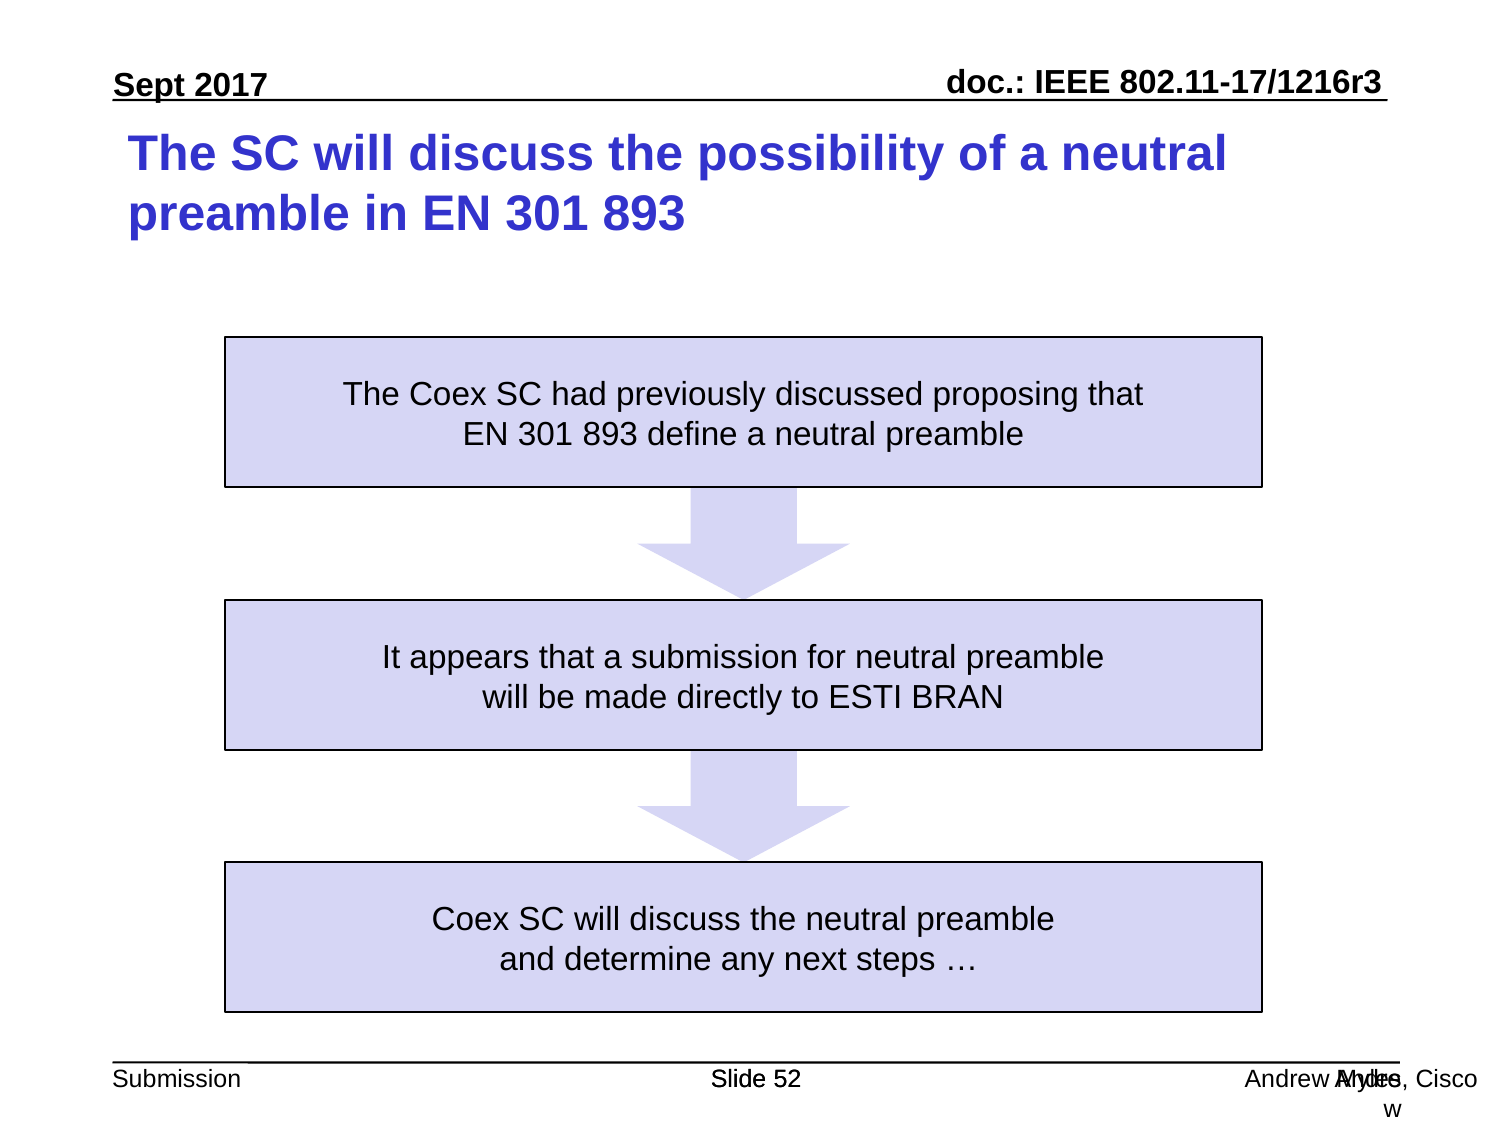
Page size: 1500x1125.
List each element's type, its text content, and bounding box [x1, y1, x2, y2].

text_box [637, 750, 850, 862]
text_box Slide 52 [667, 1062, 845, 1093]
title The SC will discuss the possibility of a neutral preamble in EN 301 893 [112, 112, 1388, 288]
text_box [637, 488, 850, 599]
text_box It appears that a submission for neutral preamble will be made directly to ESTI BRAN [224, 599, 1263, 750]
text_box Coex SC will discuss the neutral preamble and determine any next steps … [224, 862, 1263, 1013]
text_box Andrew Myles, Cisco [1244, 1062, 1479, 1093]
text_box The Coex SC had previously discussed proposing that EN 301 893 define a neutral preamble [224, 337, 1263, 488]
